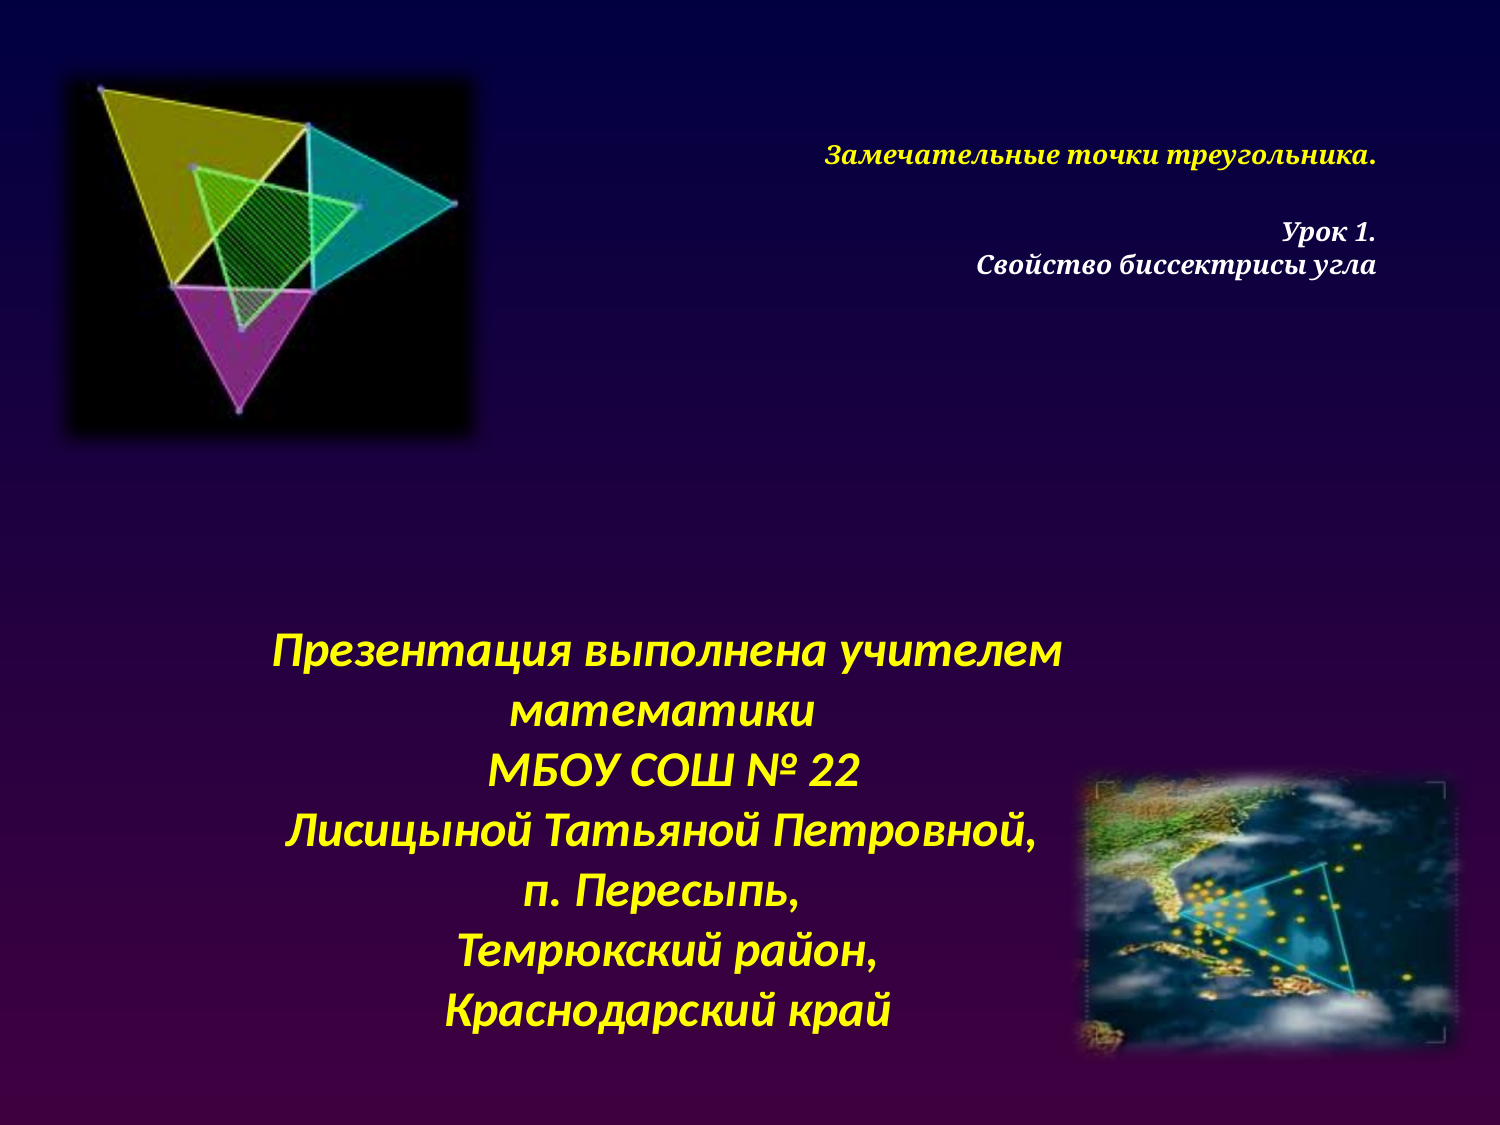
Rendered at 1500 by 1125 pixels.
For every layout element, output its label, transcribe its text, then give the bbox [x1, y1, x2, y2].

picture [46, 58, 493, 458]
picture [1066, 761, 1472, 1066]
title Замечательные точки треугольника. Урок 1. Свойство биссектрисы угла [35, 46, 1393, 288]
text_box Презентация выполнена учителем математики МБОУ СОШ № 22 Лисицыной Татьяной Петровной, п. Пересыпь, Темрюкский район, Краснодарский край [199, 609, 1137, 1045]
